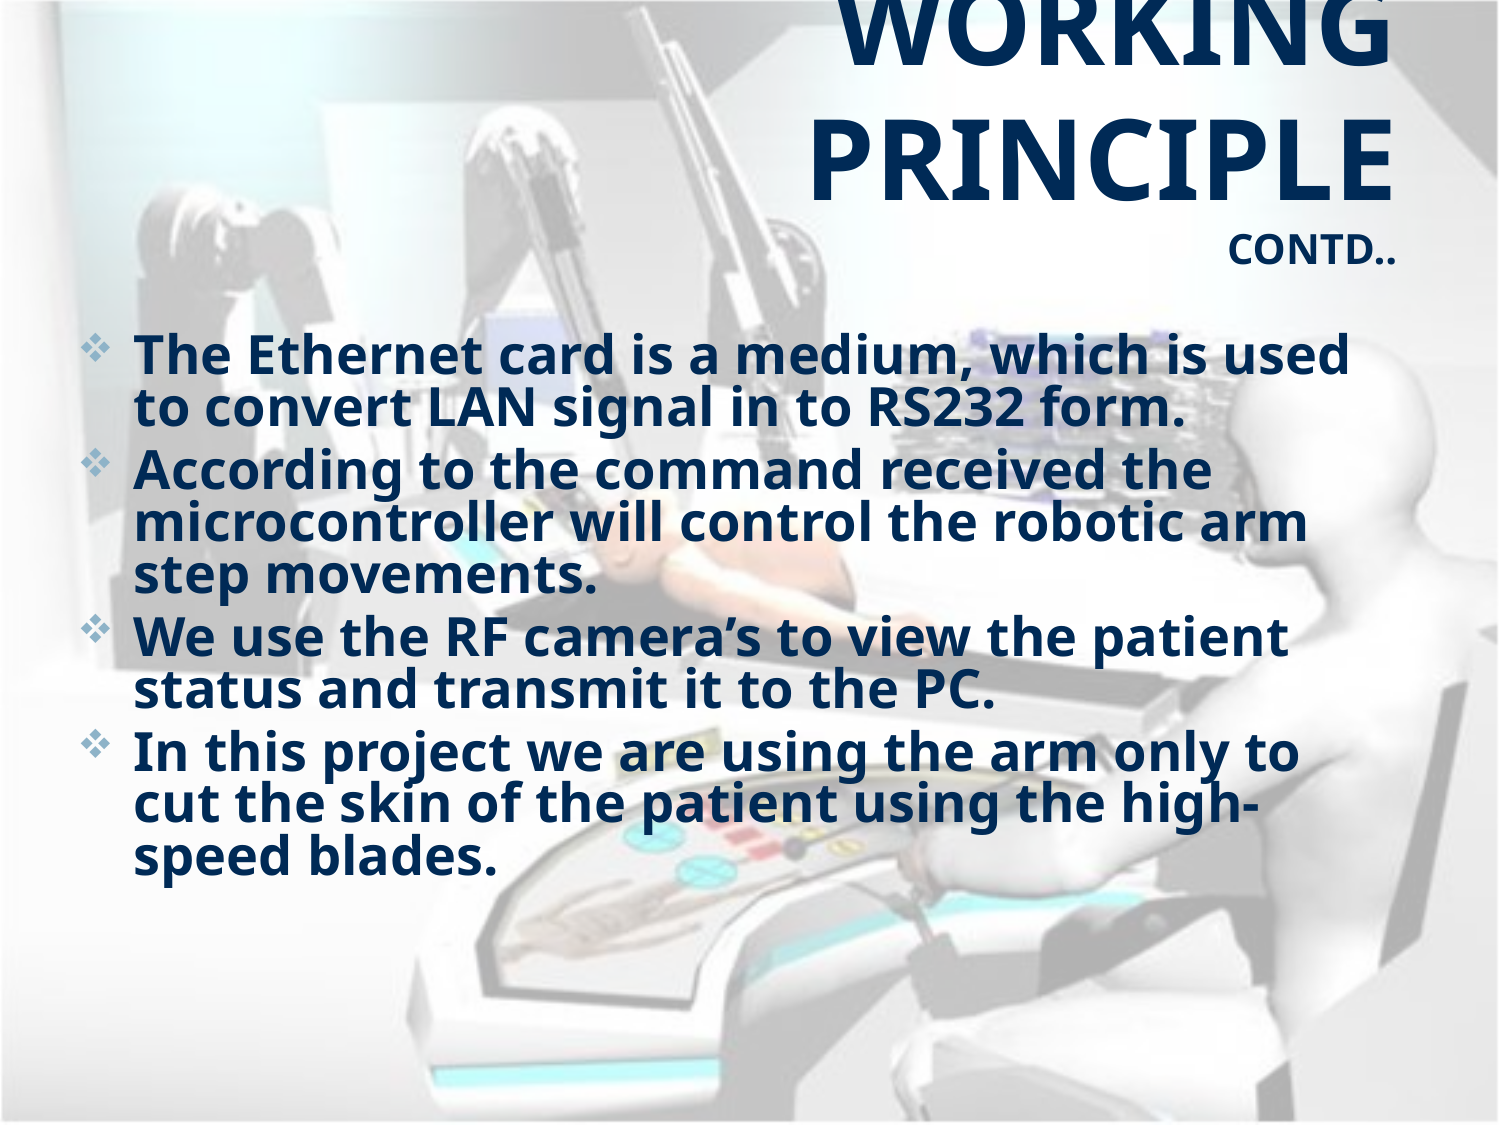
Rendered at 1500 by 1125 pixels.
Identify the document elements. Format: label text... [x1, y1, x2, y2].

title WORKING PRINCIPLE contd.. [199, 24, 1413, 201]
list The Ethernet card is a medium, which is used to convert LAN signal in to RS232 form. According to the command received the microcontroller will control the robotic arm step movements. We use the RF camera’s to view the patient status and transmit it to the PC. In this project we are using the arm only to cut the skin of the patient using the high-speed blades. [62, 249, 1413, 826]
